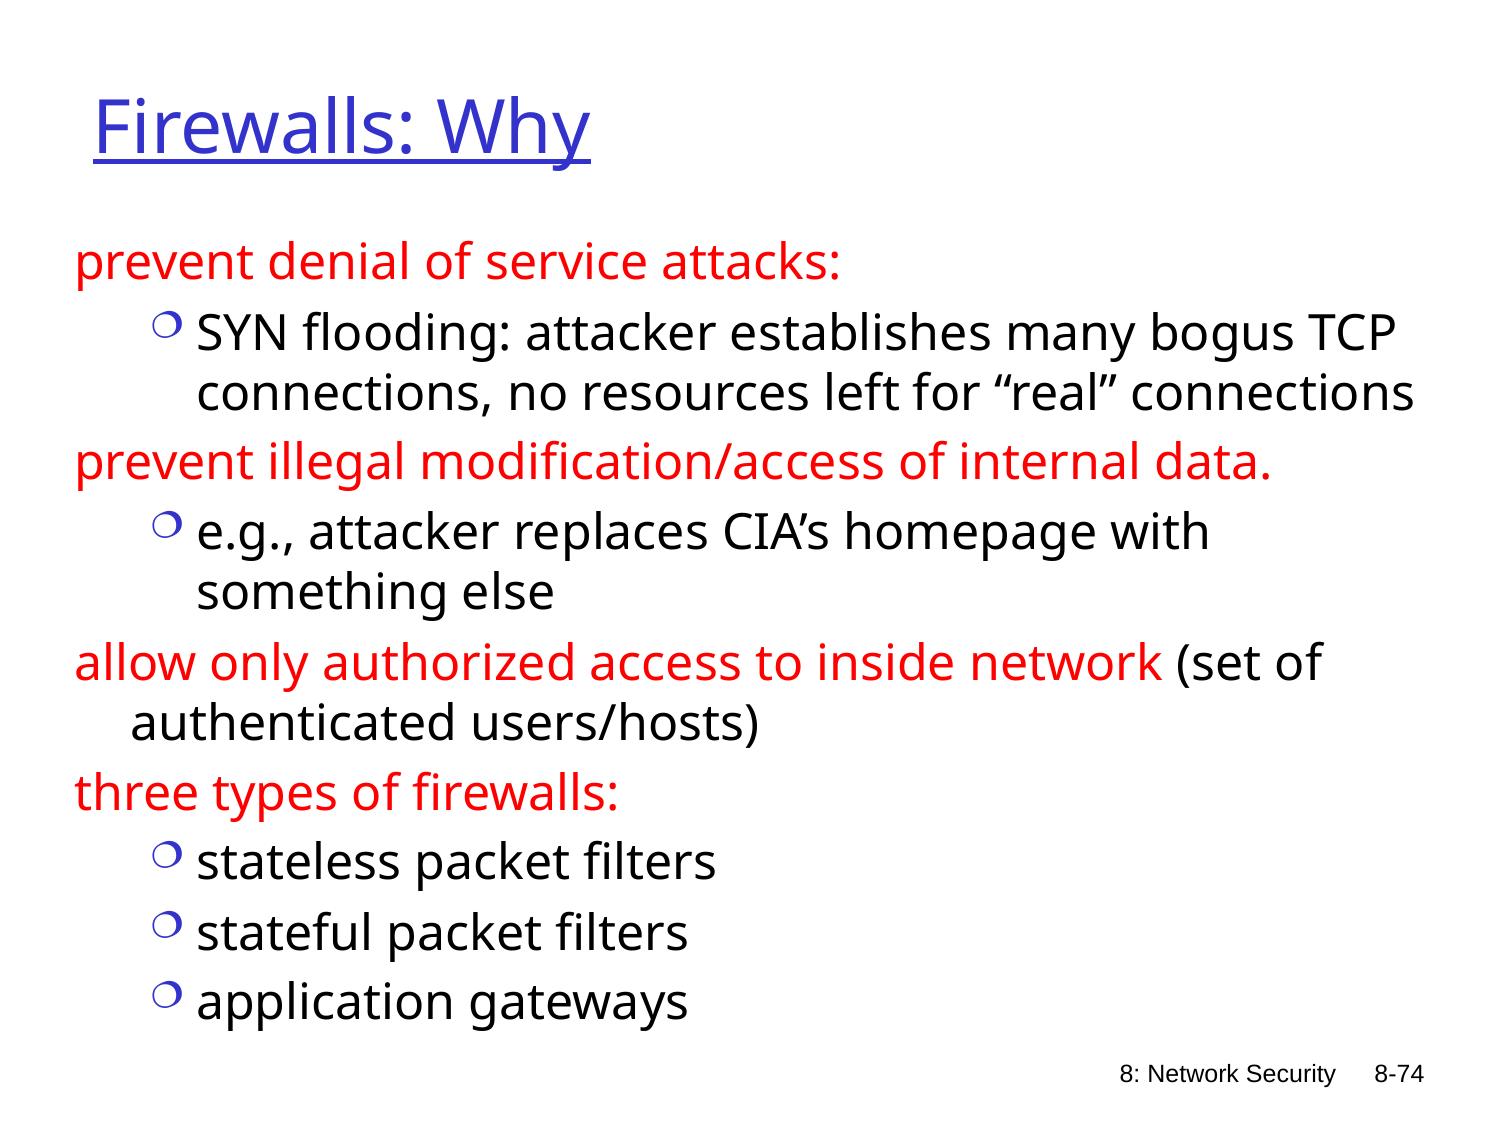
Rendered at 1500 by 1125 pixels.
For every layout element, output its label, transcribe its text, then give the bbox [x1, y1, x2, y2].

slide_number 8-74 [1320, 1050, 1440, 1099]
text_box prevent denial of service attacks: SYN flooding: attacker establishes many bogus TCP connections, no resources left for “real” connections prevent illegal modification/access of internal data. e.g., attacker replaces CIA’s homepage with something else allow only authorized access to inside network (set of authenticated users/hosts) three types of firewalls: stateless packet filters stateful packet filters application gateways [59, 222, 1442, 977]
title Firewalls: Why [77, 29, 1353, 218]
footer 8: Network Security [876, 1050, 1352, 1125]
